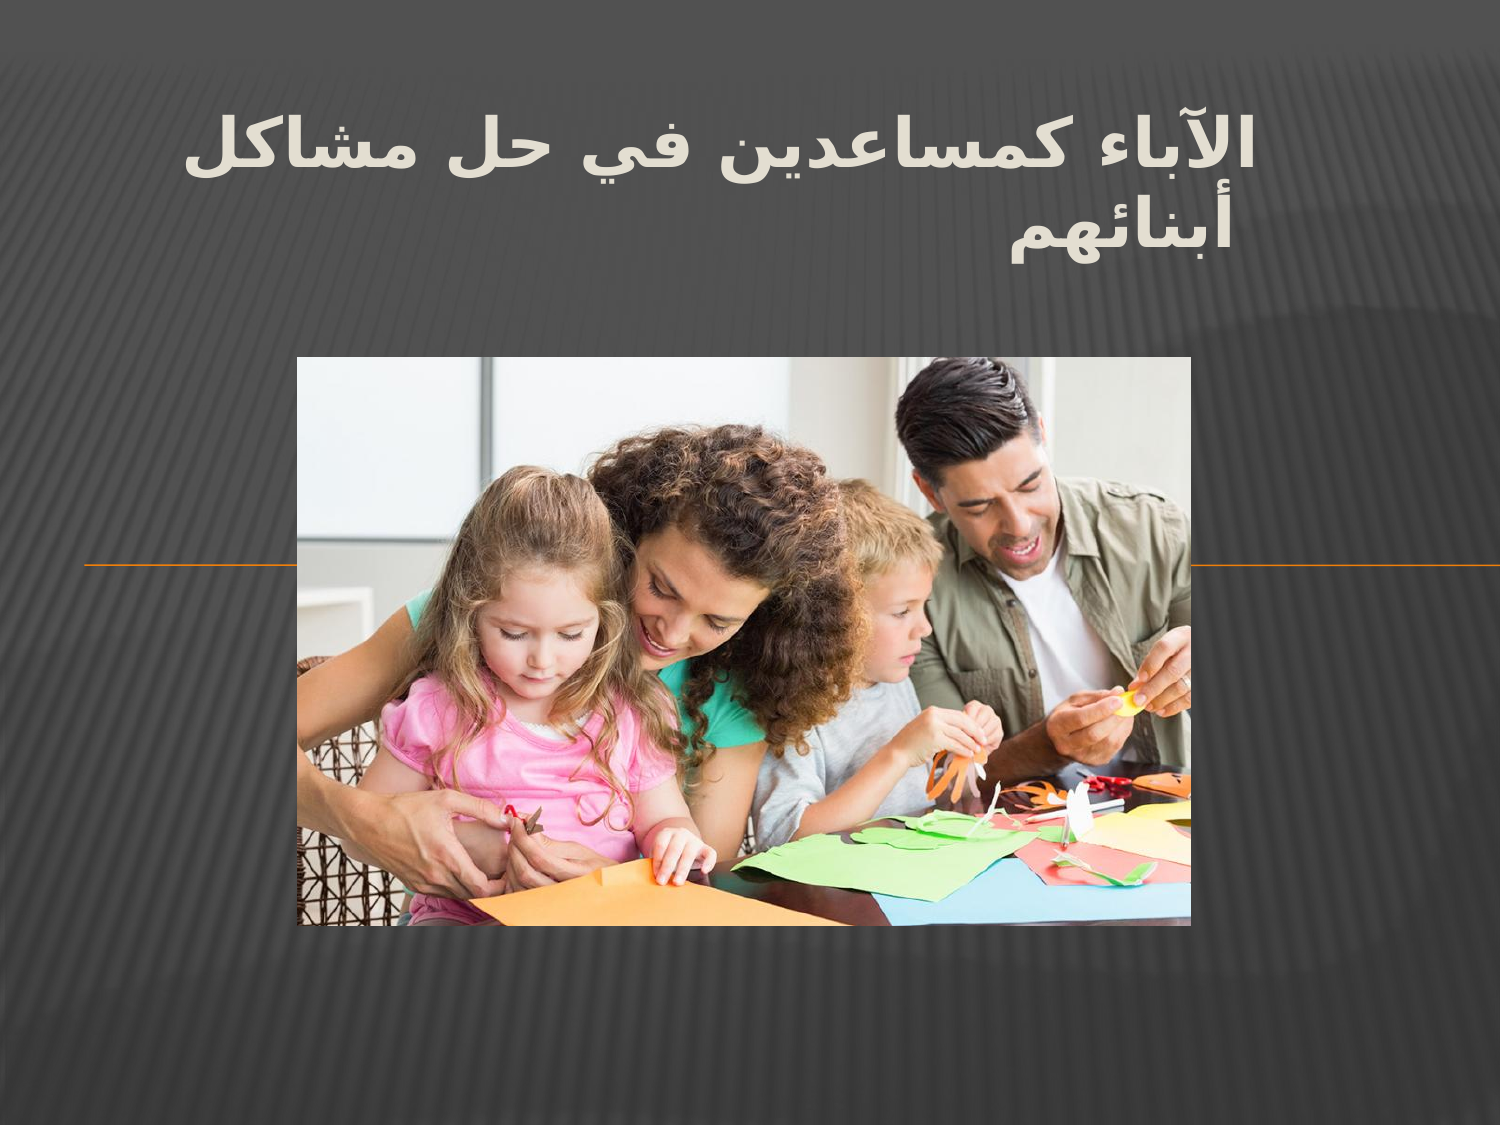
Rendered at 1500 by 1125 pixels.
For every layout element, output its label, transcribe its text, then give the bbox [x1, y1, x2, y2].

picture [297, 356, 1191, 926]
title الآباء كمساعدين في حل مشاكل أبنائهم [122, 96, 1275, 274]
